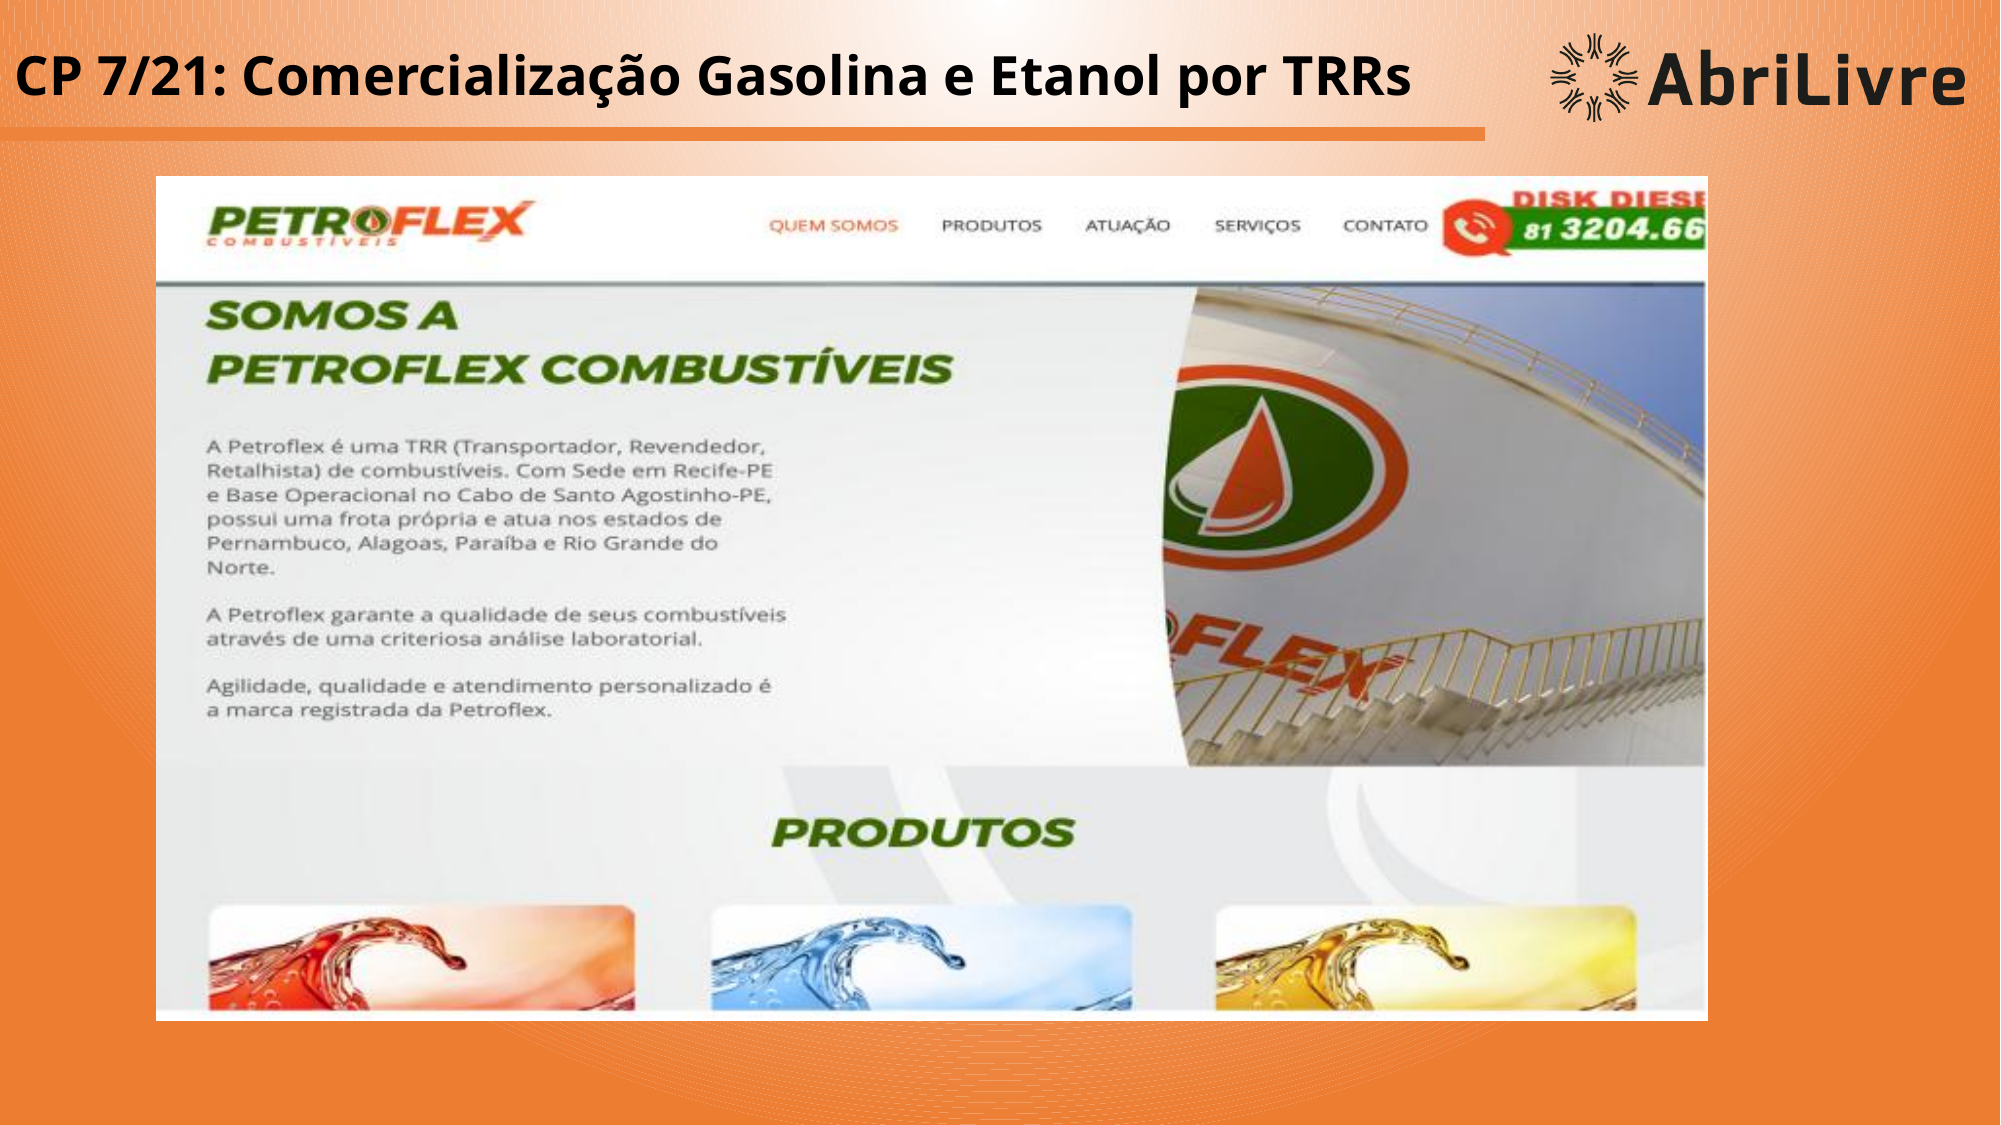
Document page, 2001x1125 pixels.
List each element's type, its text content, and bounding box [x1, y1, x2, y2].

picture [156, 176, 1708, 1021]
text_box CP 7/21: Comercialização Gasolina e Etanol por TRRs [0, 33, 1551, 174]
picture [1550, 33, 1971, 125]
